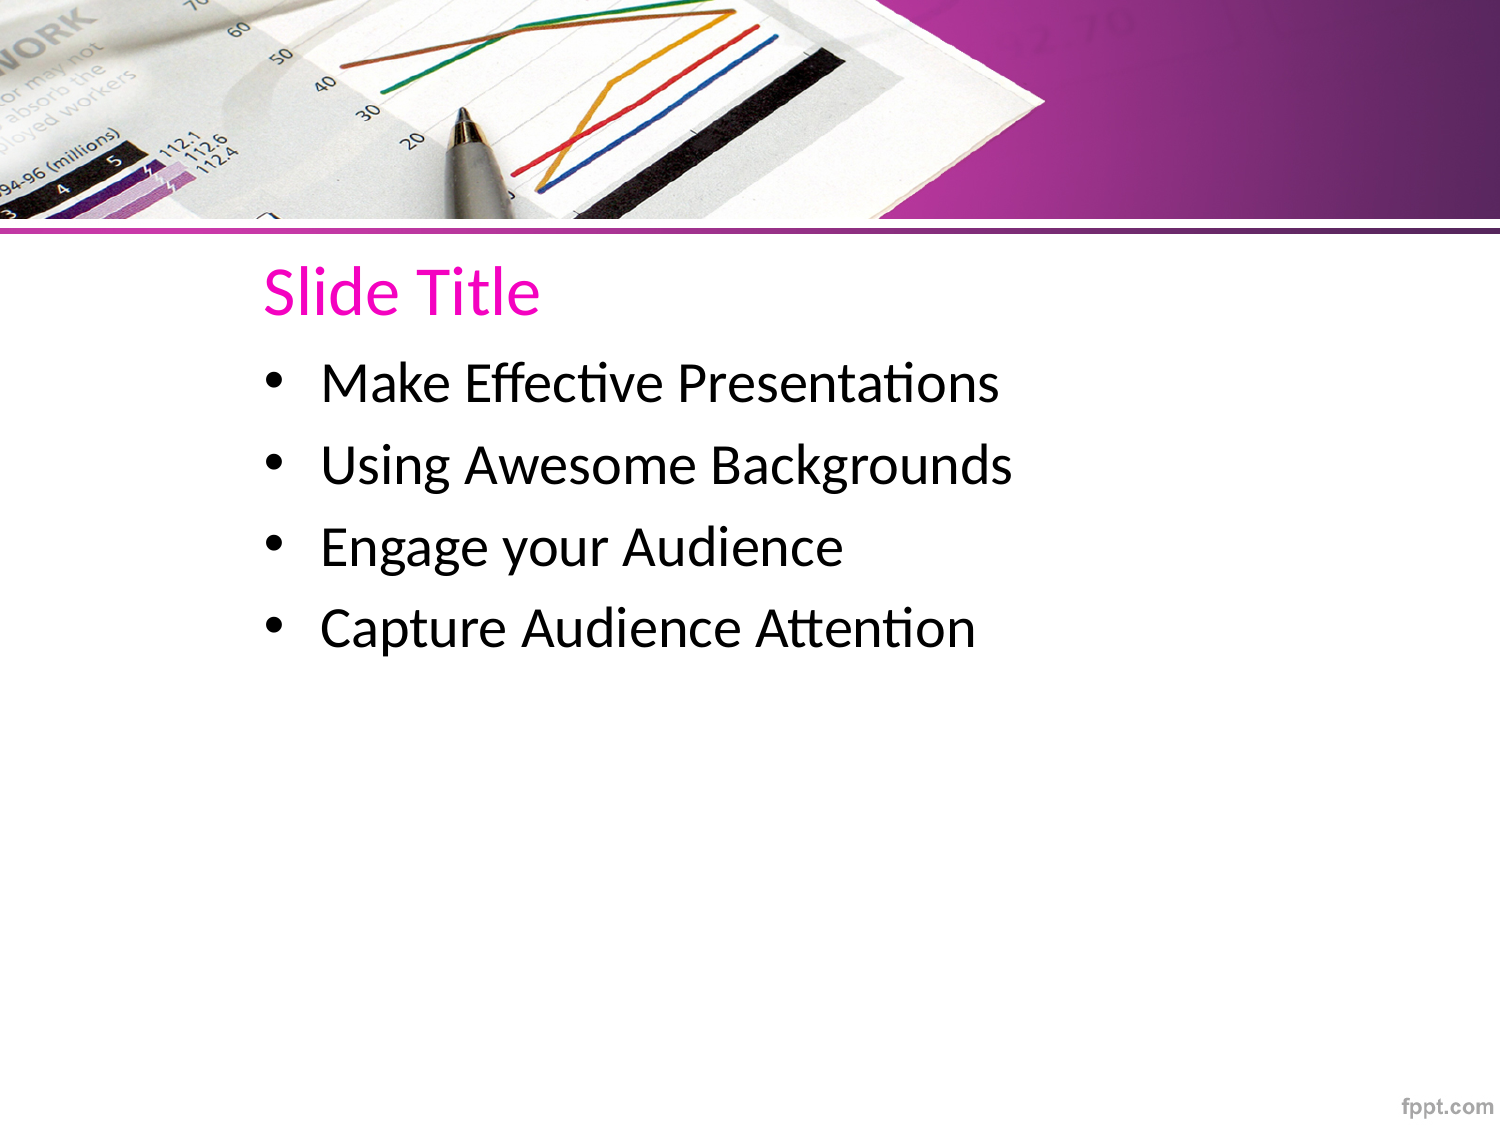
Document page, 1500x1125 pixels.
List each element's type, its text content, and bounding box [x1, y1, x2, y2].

title Slide Title [248, 236, 1377, 337]
picture [0, 0, 1500, 1125]
list Make Effective Presentations Using Awesome Backgrounds Engage your Audience Capture Audience Attention [248, 337, 1377, 1039]
